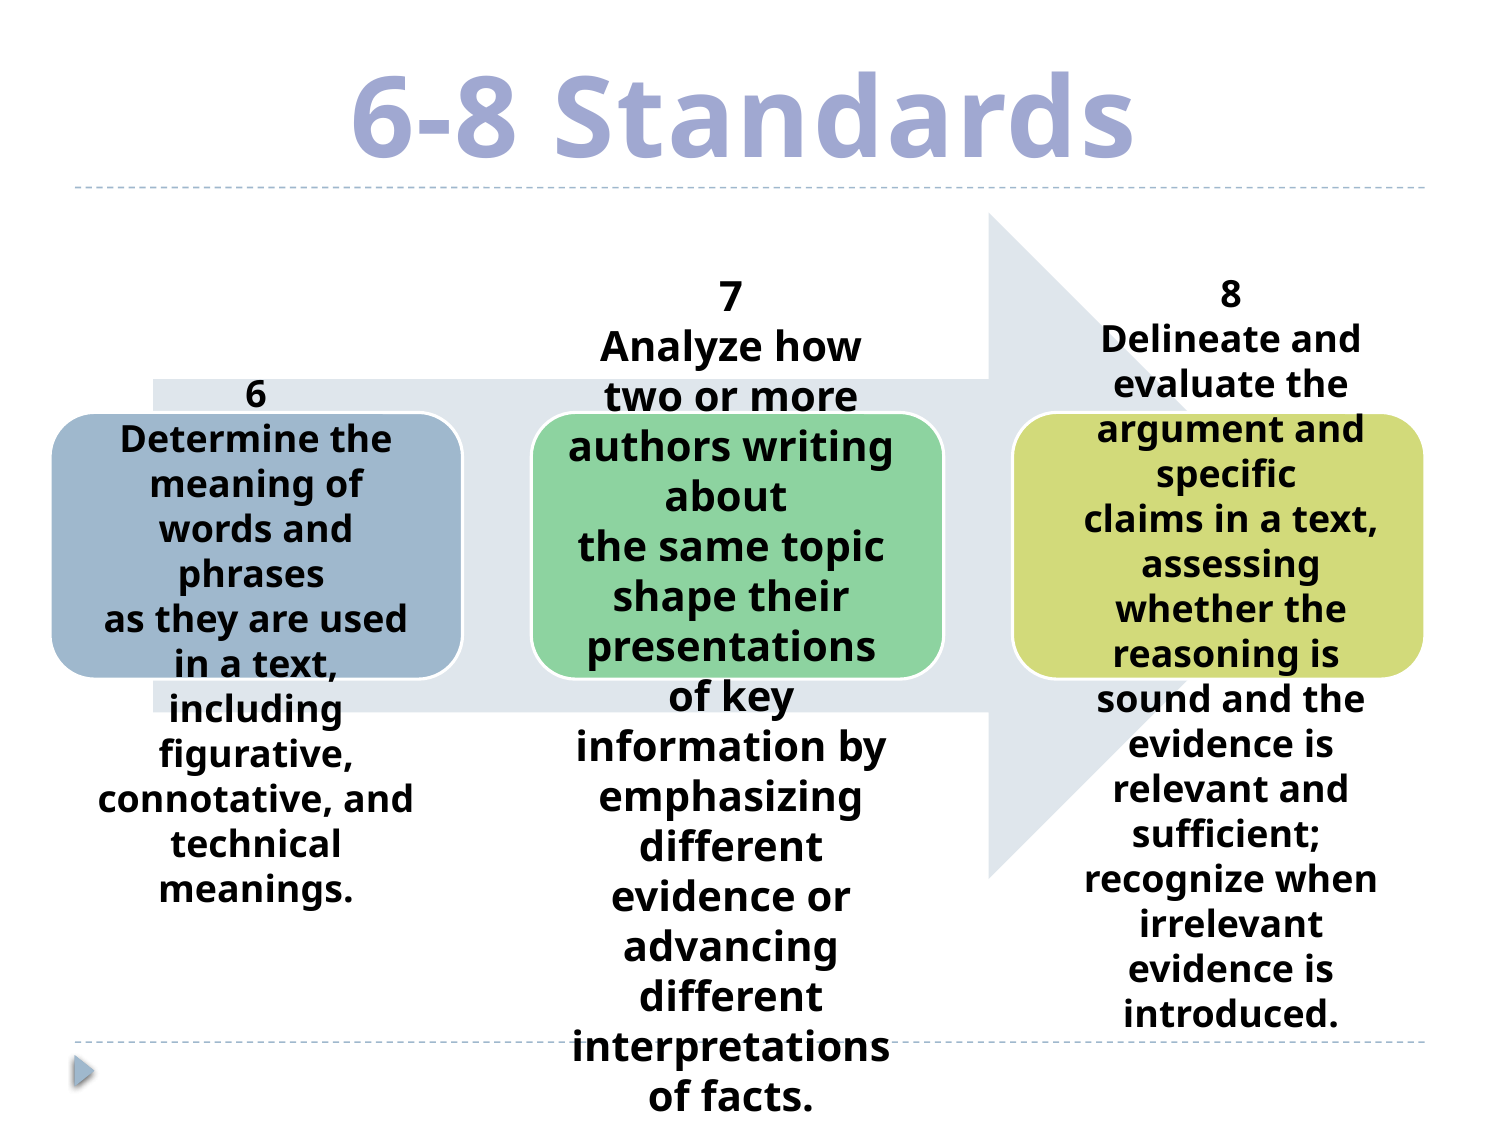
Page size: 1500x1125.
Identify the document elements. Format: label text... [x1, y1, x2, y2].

text_box 8 Delineate and evaluate the argument and specific claims in a text, assessing whether the reasoning is sound and the evidence is relevant and sufficient; recognize when irrelevant evidence is introduced. [1049, 893, 1413, 1043]
text_box 6-8 Standards [299, 37, 1188, 188]
text_box 6 Determine the meaning of words and phrases as they are used in a text, including figurative, connotative, and technical meanings. [74, 893, 438, 918]
text_box 7 Analyze how two or more authors writing about the same topic shape their presentations of key information by emphasizing different evidence or advancing different interpretations of facts. [549, 893, 913, 1125]
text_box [49, 212, 1426, 880]
